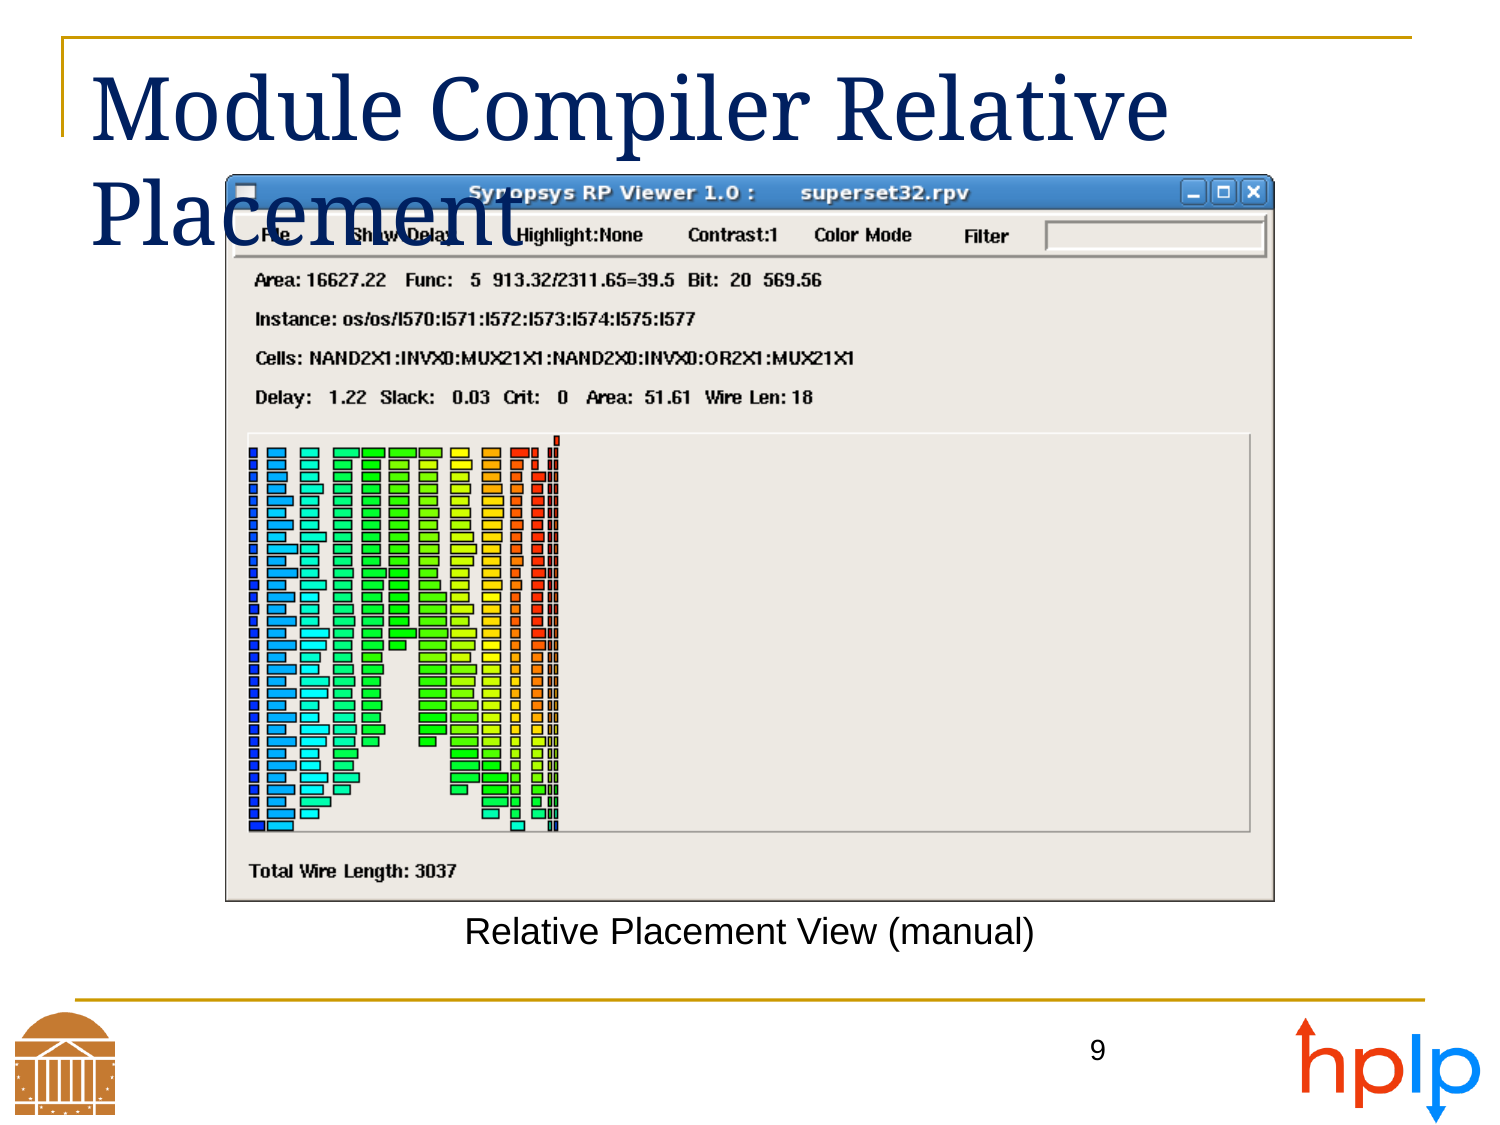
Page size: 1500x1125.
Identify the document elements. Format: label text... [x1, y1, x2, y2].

text_box Relative Placement View (manual) [324, 912, 1175, 960]
title Module Compiler Relative Placement [74, 45, 1426, 233]
slide_number 9 [1074, 1024, 1425, 1100]
picture [1257, 999, 1500, 1125]
picture [15, 1012, 115, 1115]
picture [224, 174, 1276, 903]
